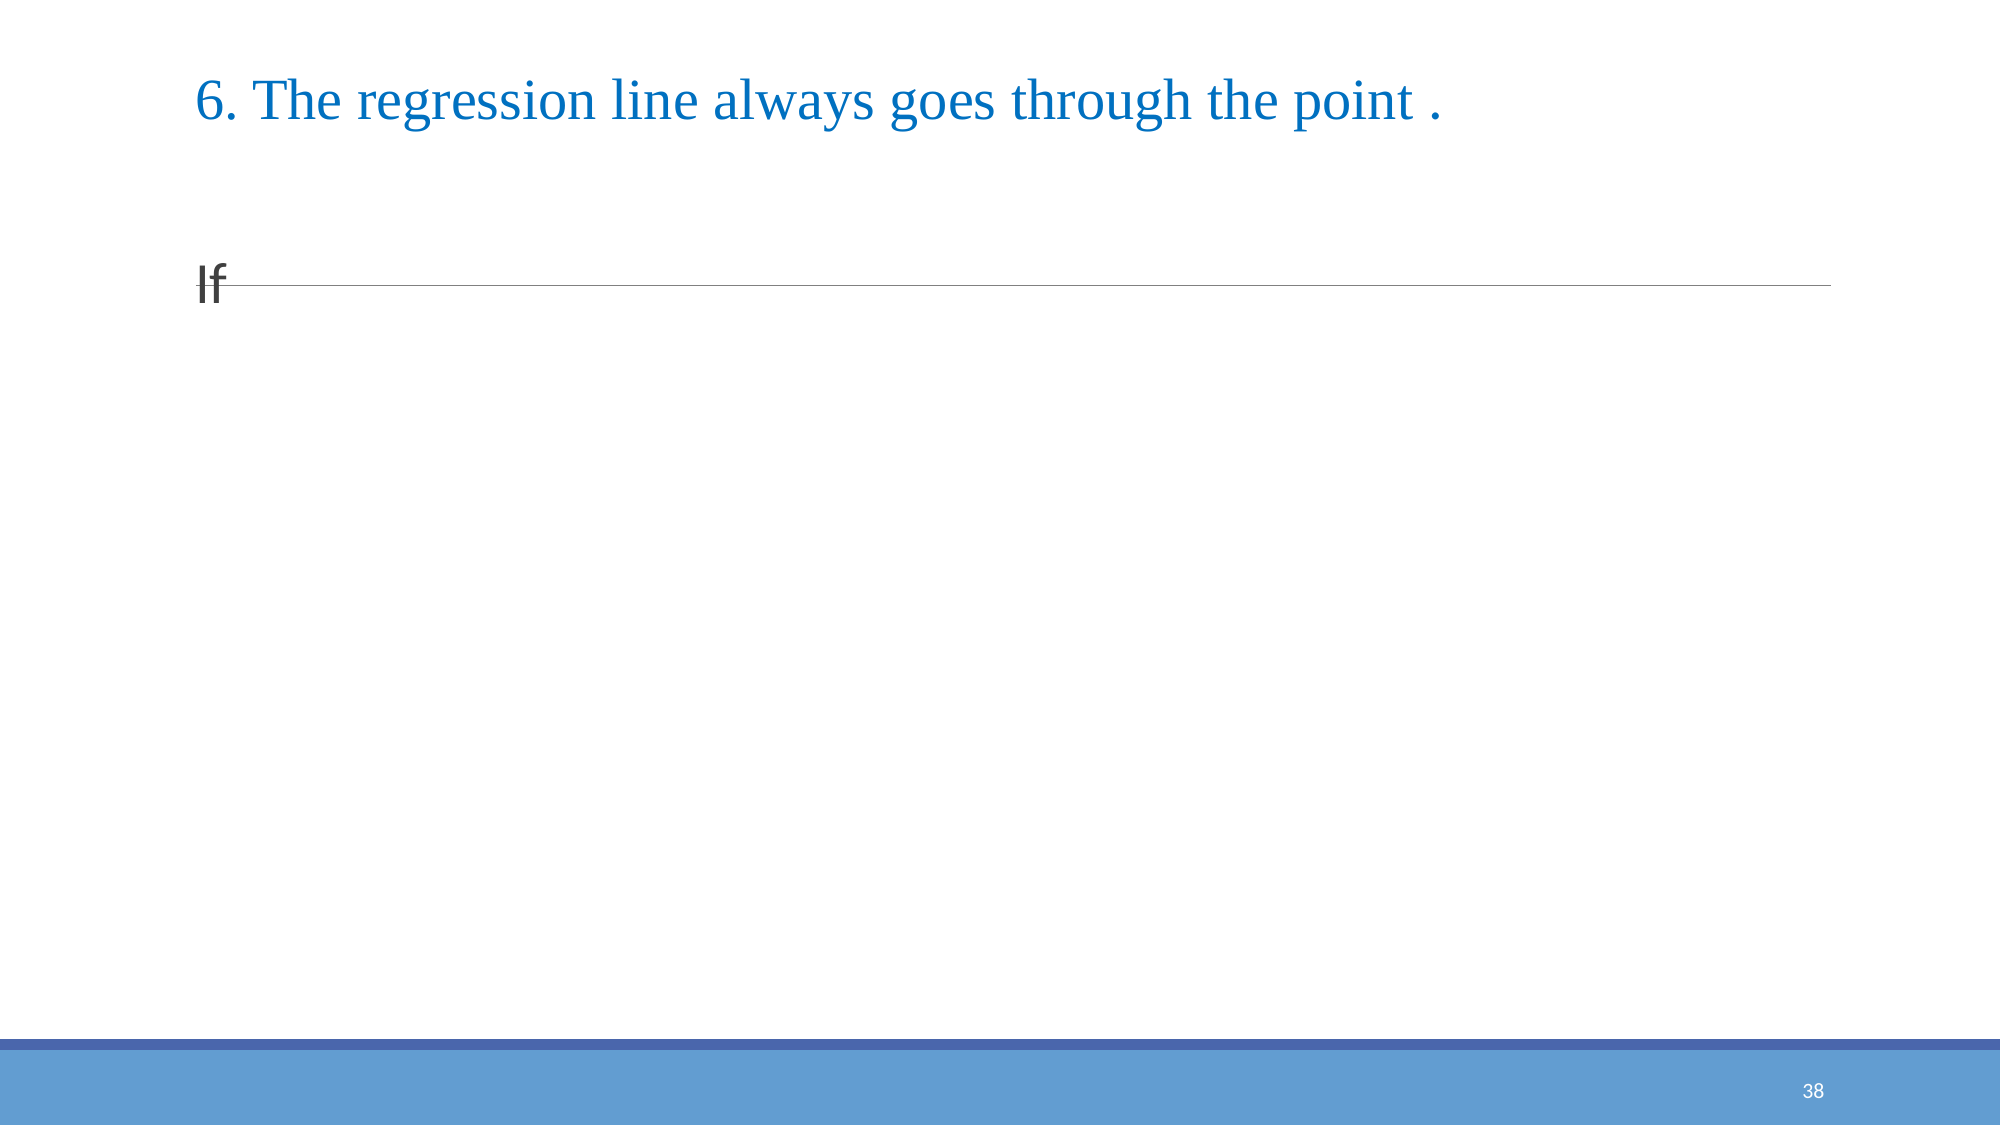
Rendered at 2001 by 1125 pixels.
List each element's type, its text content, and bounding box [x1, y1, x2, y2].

slide_number 38 [1624, 1059, 1840, 1120]
